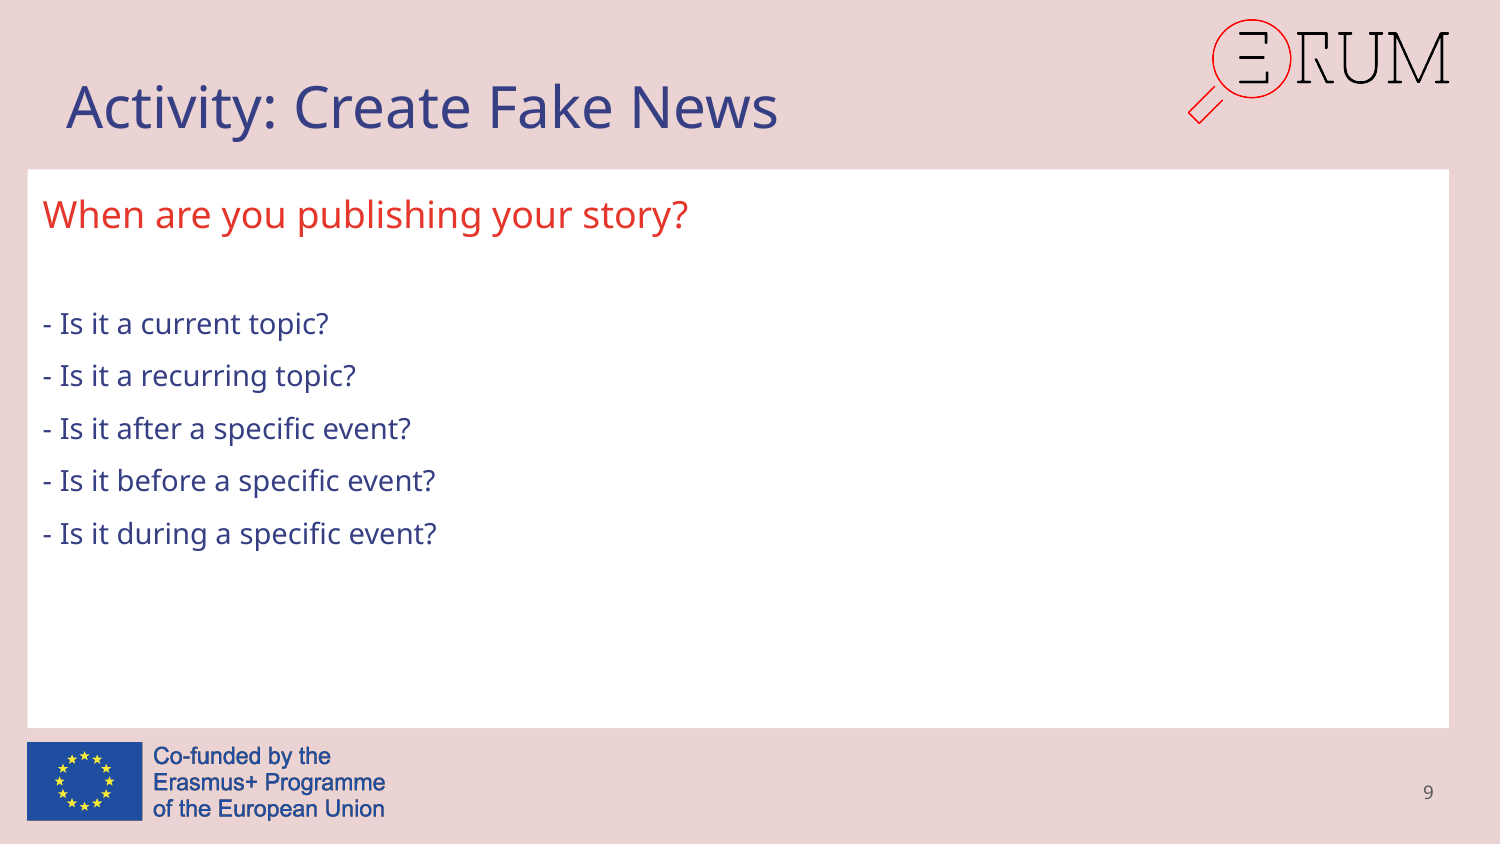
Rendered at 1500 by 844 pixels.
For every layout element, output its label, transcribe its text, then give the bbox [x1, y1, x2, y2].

picture [27, 742, 385, 821]
slide_number 9 [1358, 761, 1449, 826]
picture [1136, 0, 1500, 137]
title Activity: Create Fake News [51, 55, 1168, 150]
list When are you publishing your story? - Is it a current topic? - Is it a recurring topic? - Is it after a specific event? - Is it before a specific event? - Is it during a specific event? [27, 169, 1449, 729]
